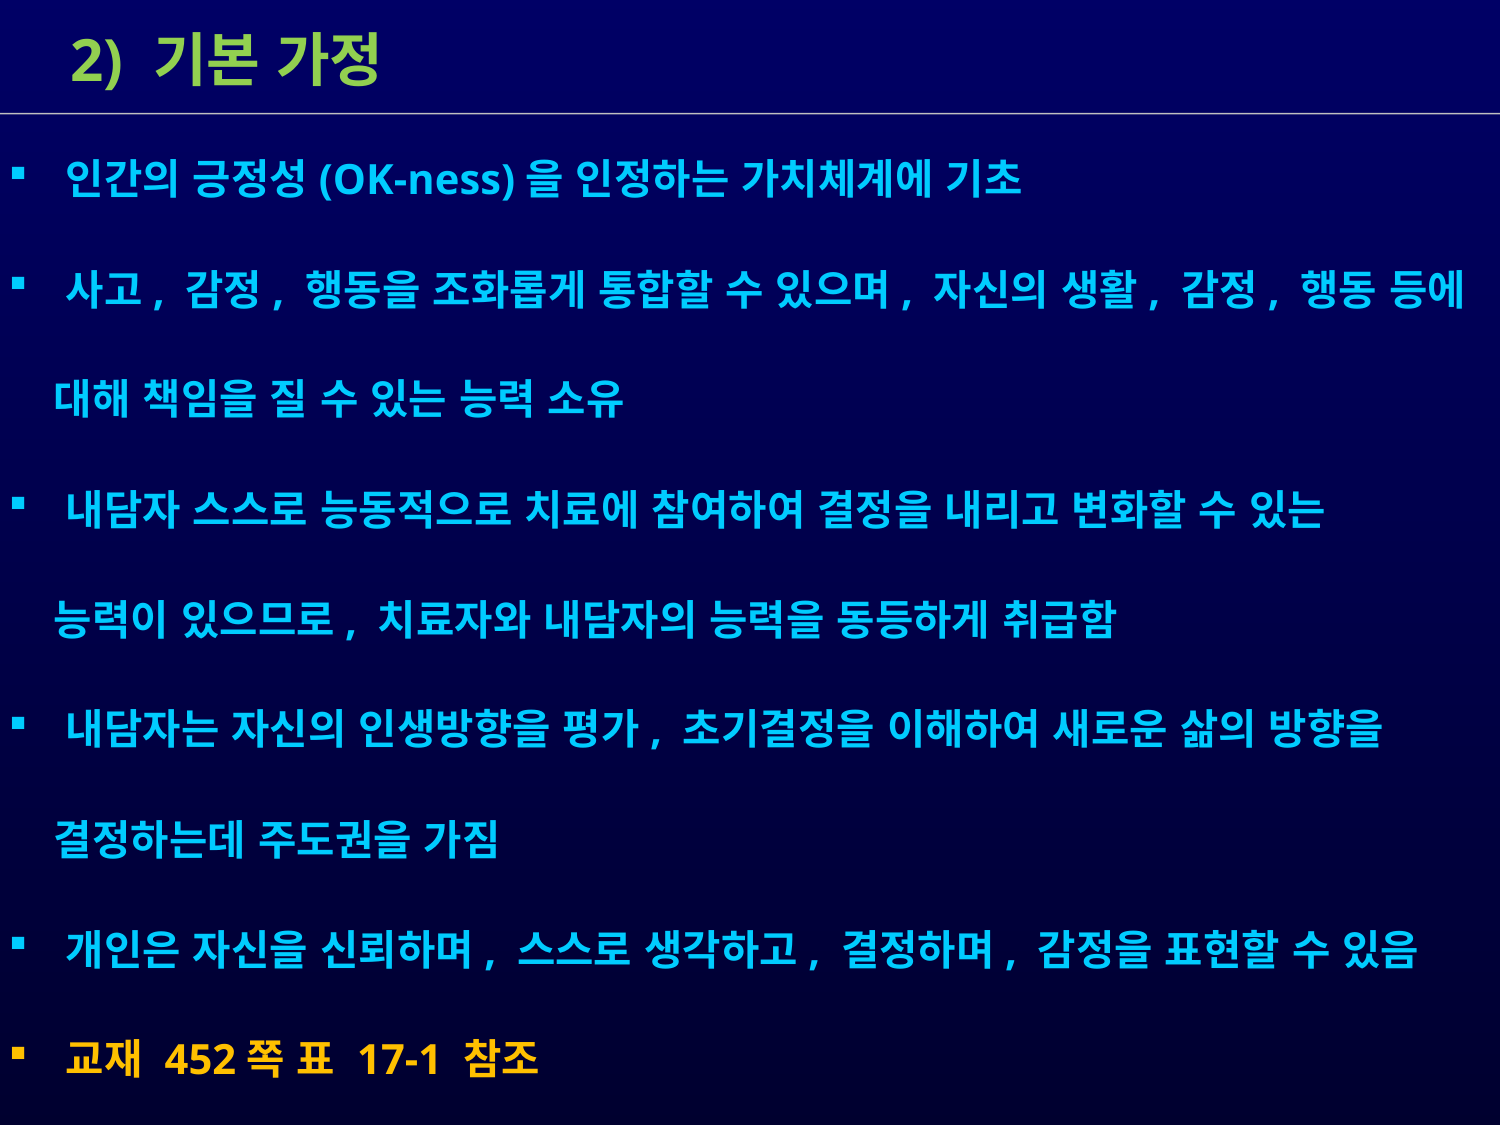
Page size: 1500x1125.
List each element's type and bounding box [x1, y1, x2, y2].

text_box [0, 15, 1500, 1081]
